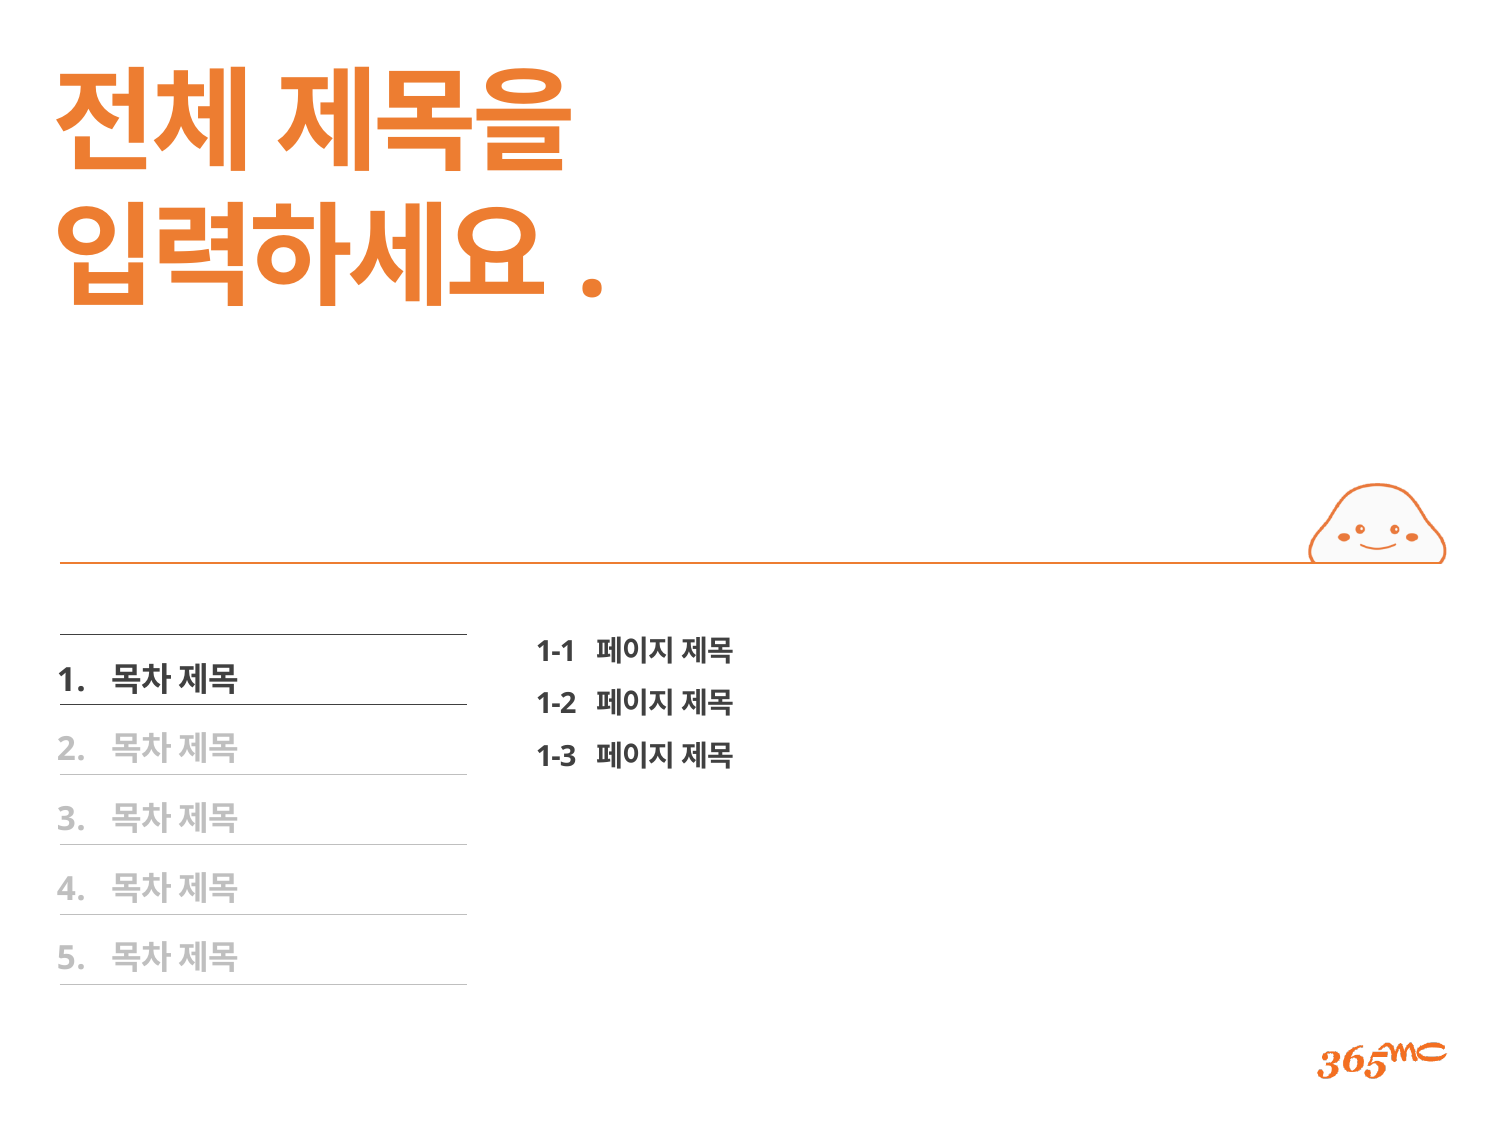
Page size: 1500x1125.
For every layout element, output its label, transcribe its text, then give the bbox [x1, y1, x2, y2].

text_box 1-1 페이지 제목 1-2 페이지 제목 1-3 페이지 제목 [466, 607, 1217, 780]
picture [1258, 387, 1495, 564]
title 전체 제목을 입력하세요. [37, 41, 1313, 365]
picture [1304, 1022, 1459, 1096]
text_box 목차 제목 목차 제목 목차 제목 목차 제목 목차 제목 [41, 620, 396, 1035]
